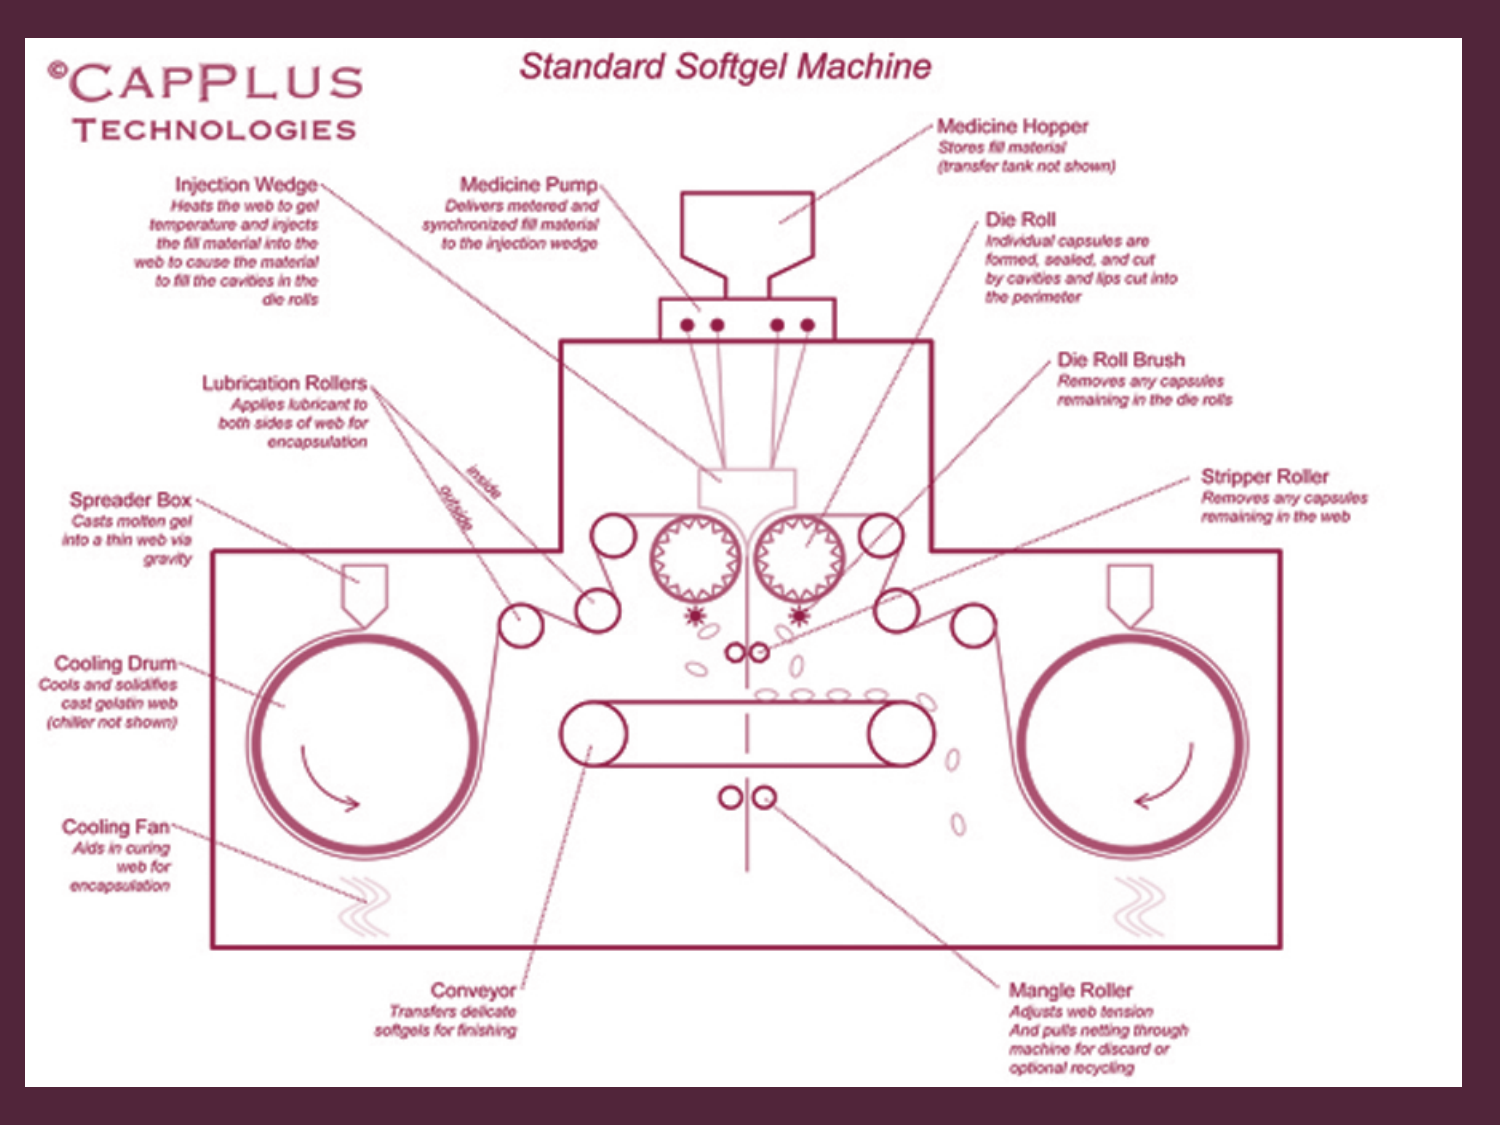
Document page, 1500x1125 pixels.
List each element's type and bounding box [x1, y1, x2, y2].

picture [24, 36, 1463, 1088]
